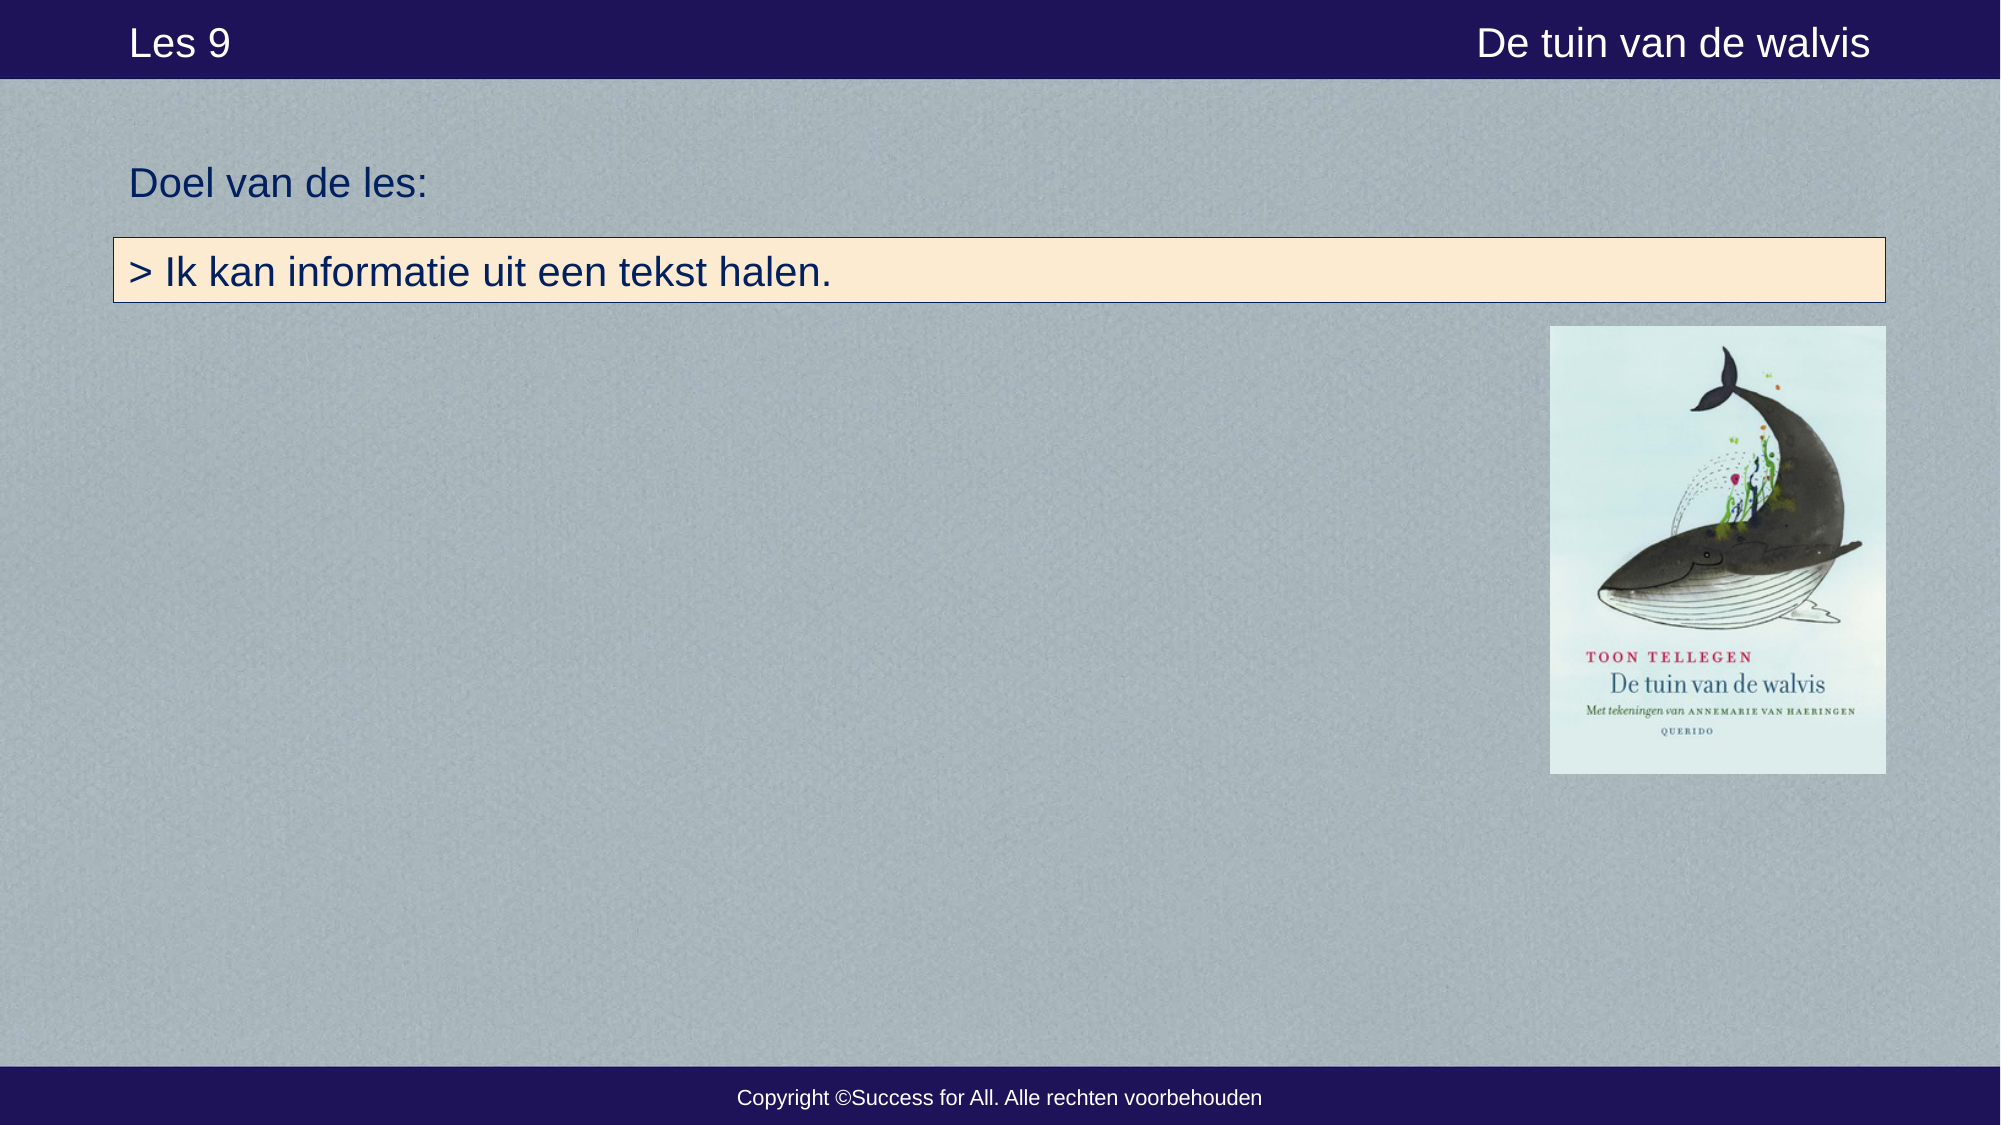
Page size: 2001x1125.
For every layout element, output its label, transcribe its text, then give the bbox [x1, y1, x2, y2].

text_box Copyright ©Success for All. Alle rechten voorbehouden [0, 1076, 2000, 1125]
text_box Doel van de les: [113, 148, 1635, 214]
picture [0, 0, 2001, 1125]
text_box > Ik kan informatie uit een tekst halen. [113, 237, 1886, 303]
text_box De tuin van de walvis [999, 8, 1886, 73]
text_box Les 9 [114, 8, 354, 73]
